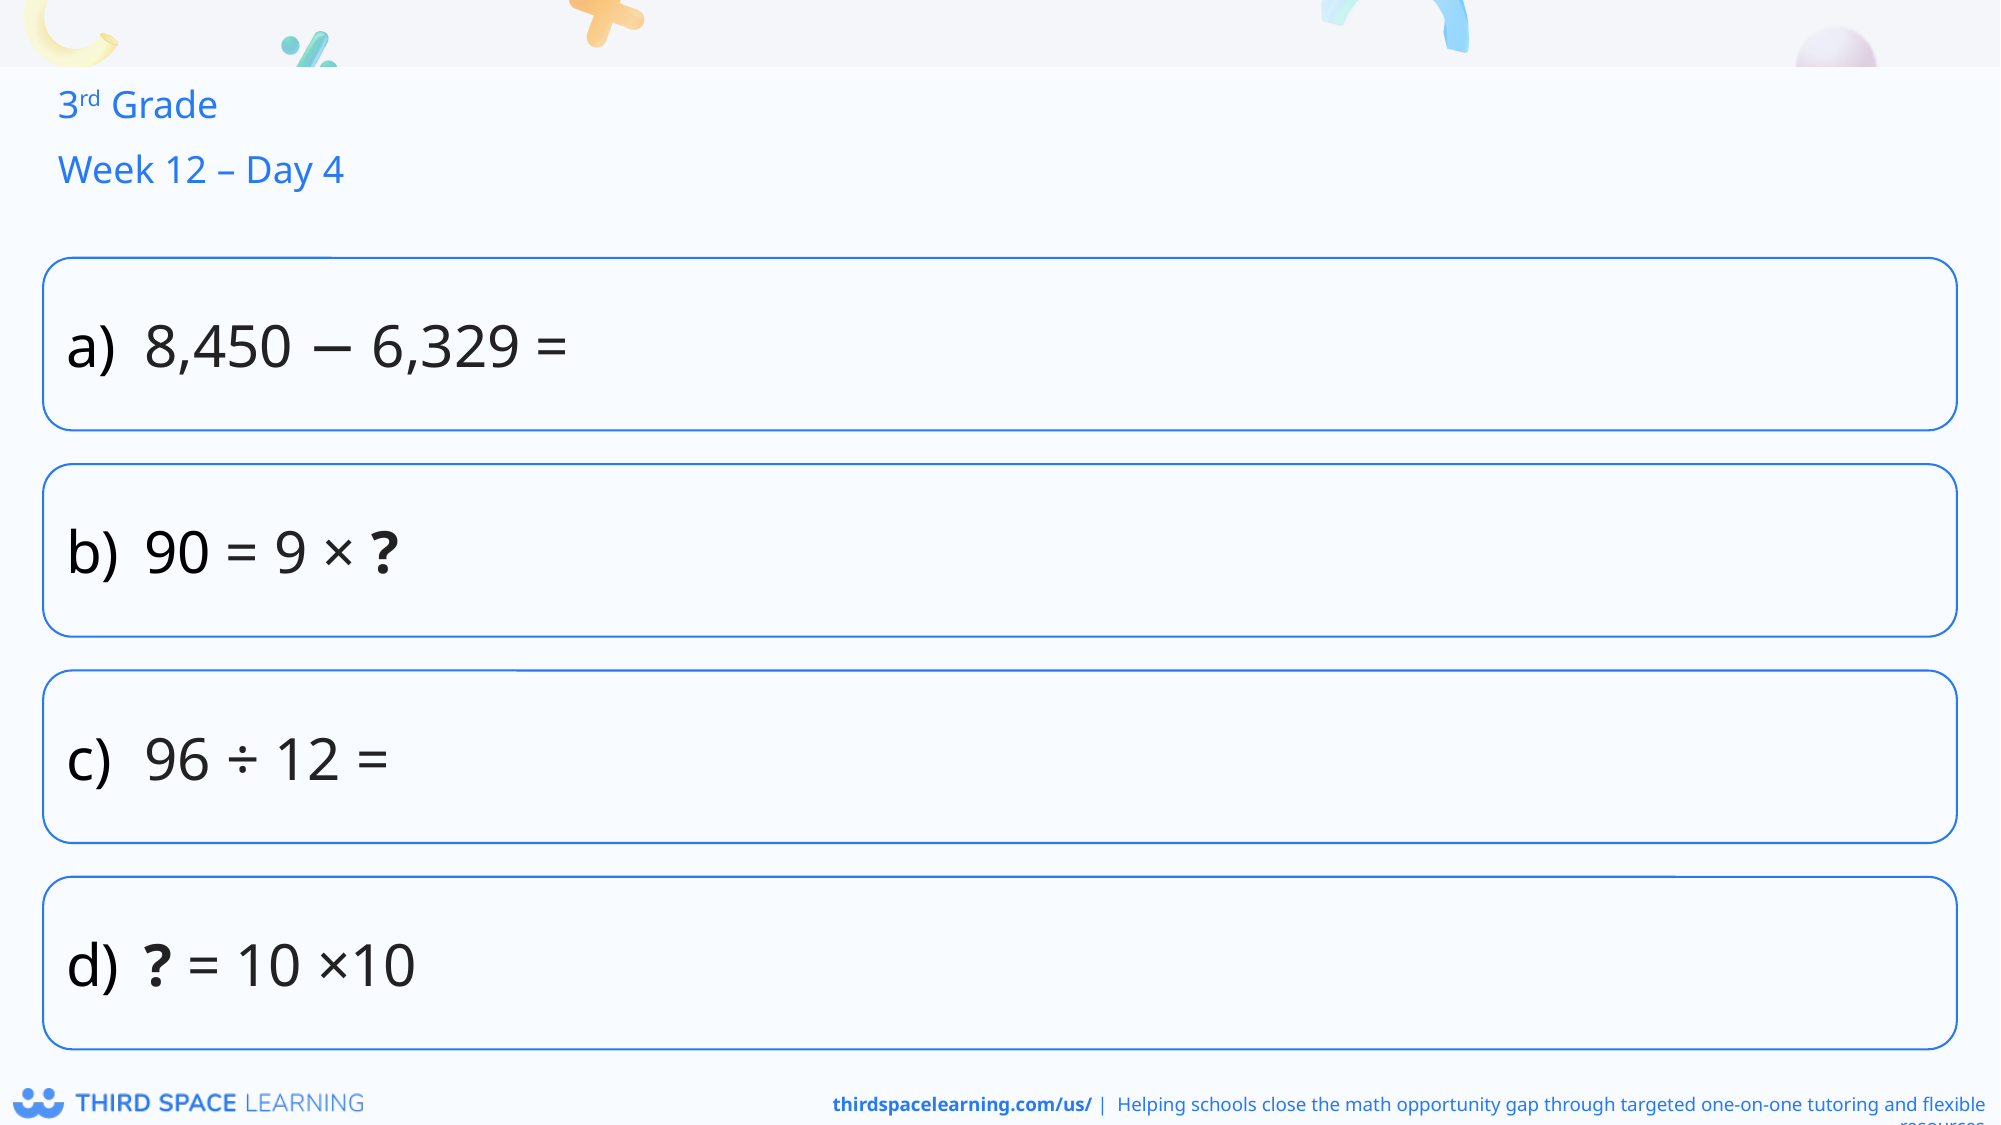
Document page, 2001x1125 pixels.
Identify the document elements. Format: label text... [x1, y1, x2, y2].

list 8,450 − 6,329 = [129, 272, 1939, 416]
list ? = 10 ×10 [129, 891, 1939, 1035]
picture [0, 0, 2000, 67]
list 90 = 9 × ? [129, 478, 1939, 623]
picture [13, 1088, 365, 1119]
list 96 ÷ 12 = [129, 684, 1939, 829]
text_box 3rd Grade Week 12 – Day 4 [43, 73, 509, 212]
